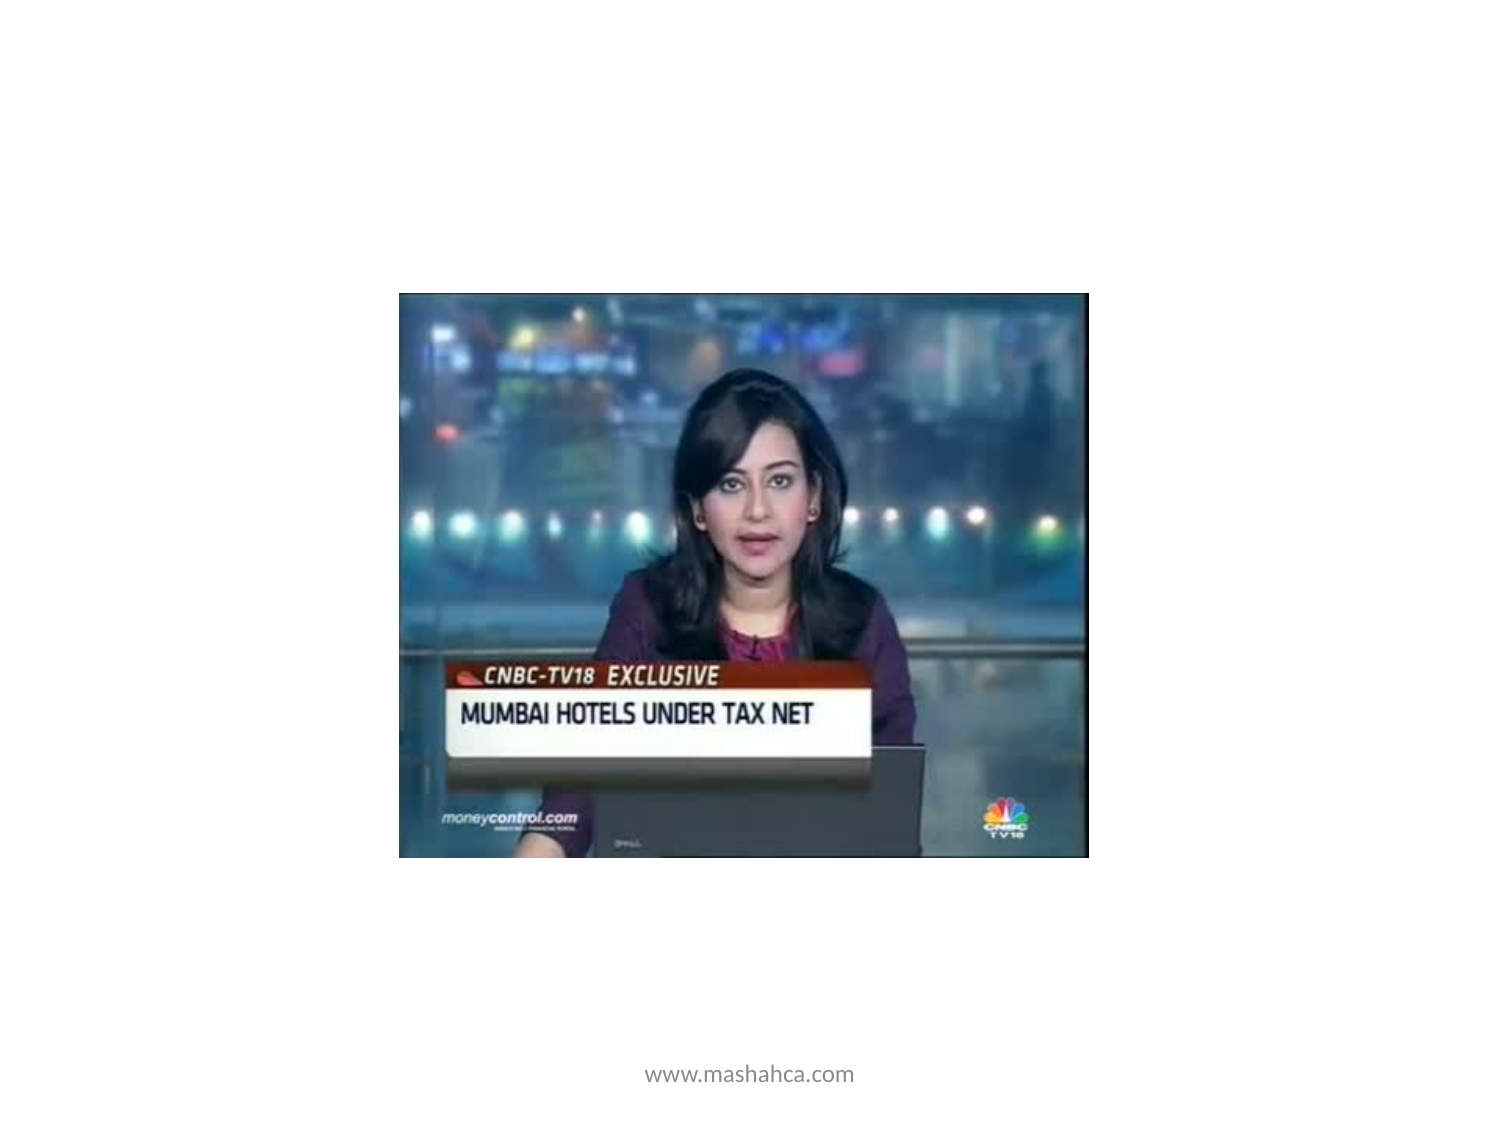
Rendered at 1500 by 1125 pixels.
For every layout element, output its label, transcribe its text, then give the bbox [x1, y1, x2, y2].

footer www.mashahca.com [512, 1042, 988, 1103]
picture [399, 293, 1090, 859]
